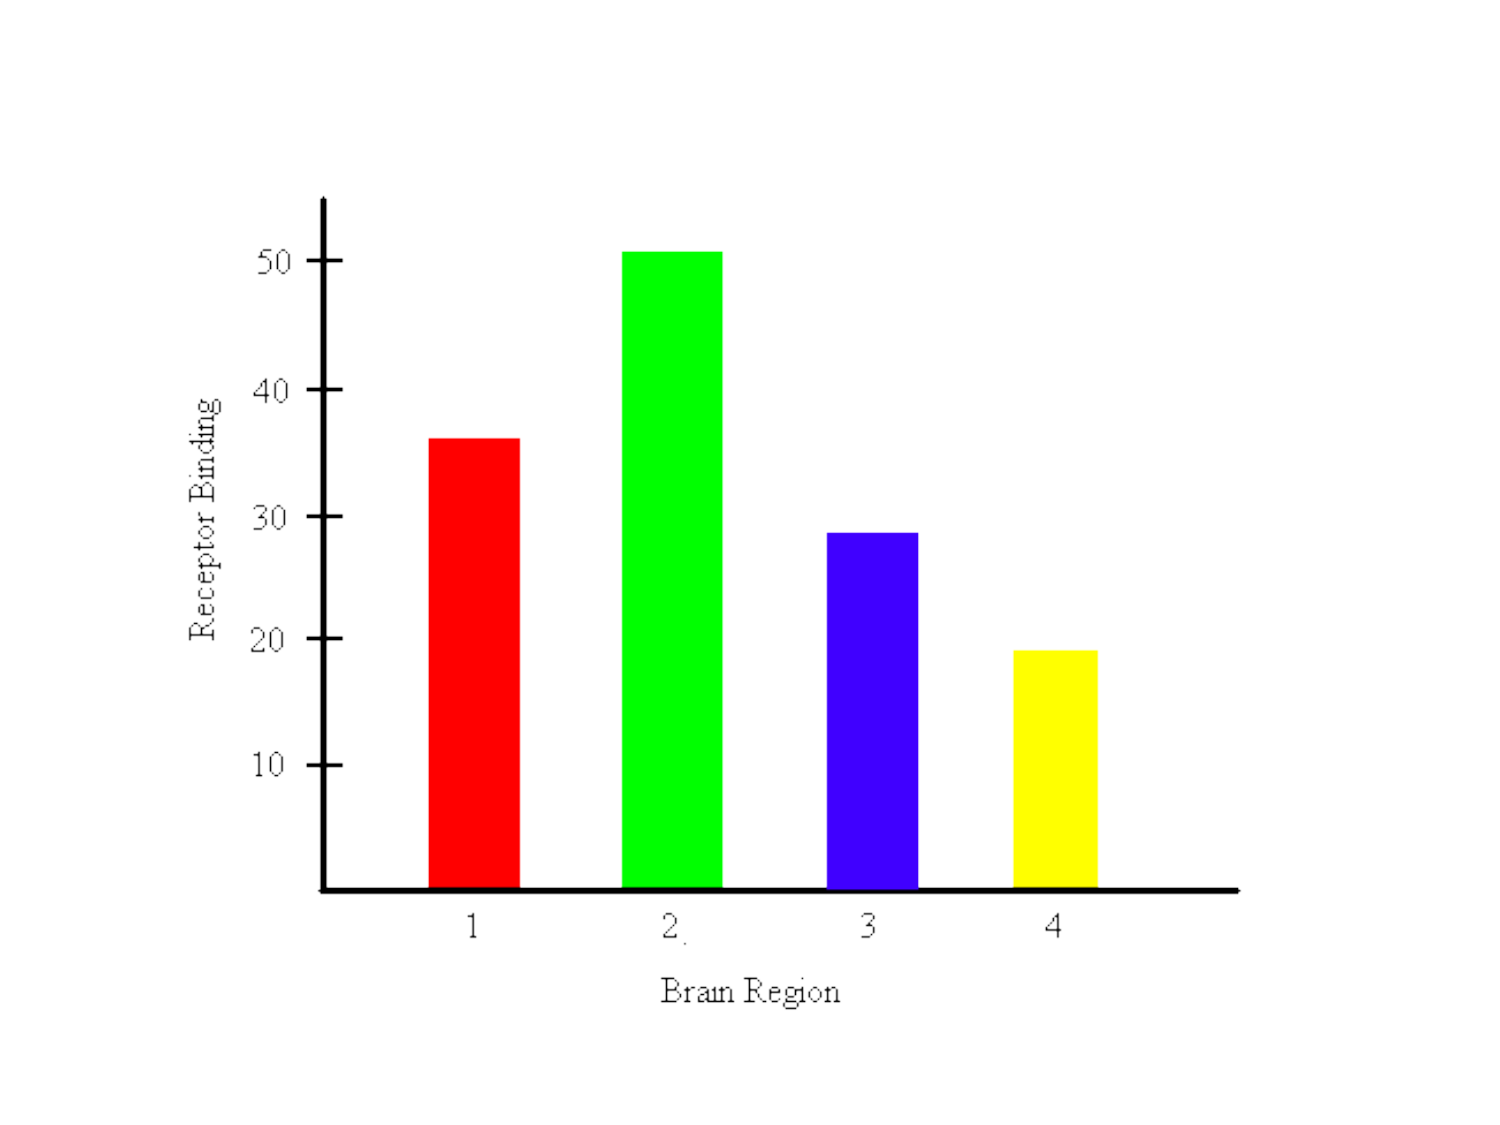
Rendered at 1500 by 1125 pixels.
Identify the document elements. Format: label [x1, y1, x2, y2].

picture [124, 162, 1313, 1077]
